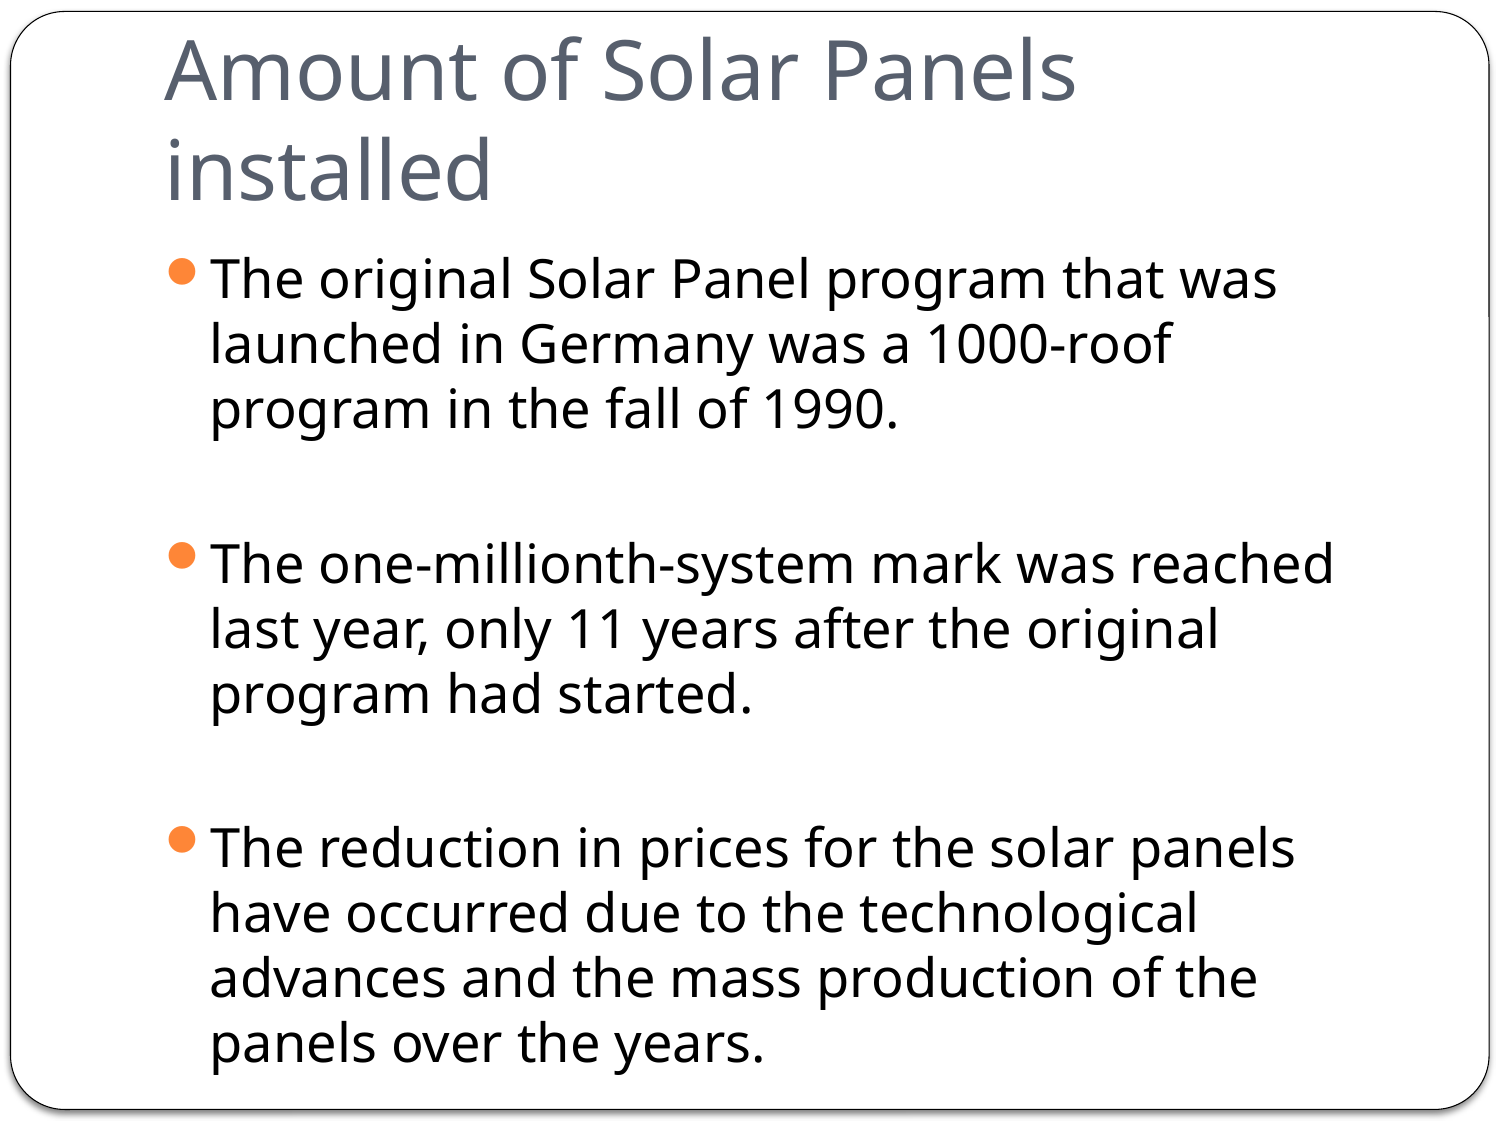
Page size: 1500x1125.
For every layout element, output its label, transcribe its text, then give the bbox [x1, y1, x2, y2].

title Amount of Solar Panels installed [150, 45, 1425, 233]
list The original Solar Panel program that was launched in Germany was a 1000-roof program in the fall of 1990. The one-millionth-system mark was reached last year, only 11 years after the original program had started. The reduction in prices for the solar panels have occurred due to the technological advances and the mass production of the panels over the years. [150, 237, 1425, 988]
